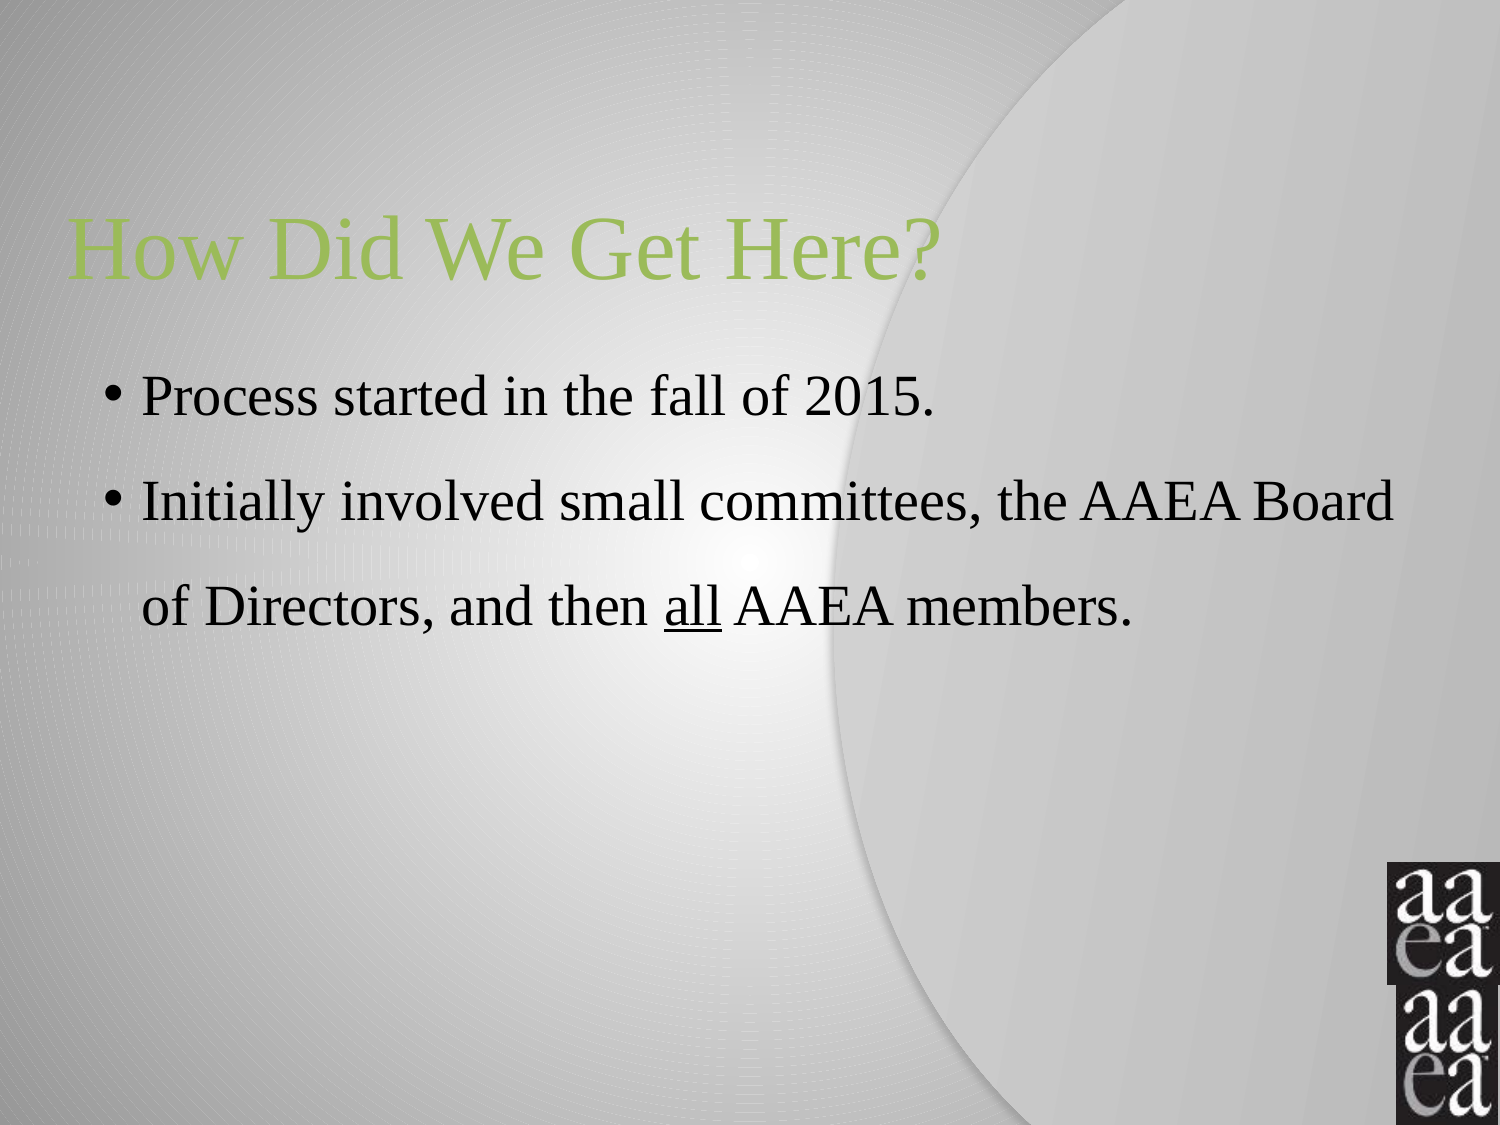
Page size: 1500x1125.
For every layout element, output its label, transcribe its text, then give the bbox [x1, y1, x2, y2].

list Process started in the fall of 2015. Initially involved small committees, the AAEA Board of Directors, and then all AAEA members. [51, 307, 1449, 891]
title How Did We Get Here? [51, 172, 1449, 307]
picture [1386, 862, 1500, 1125]
